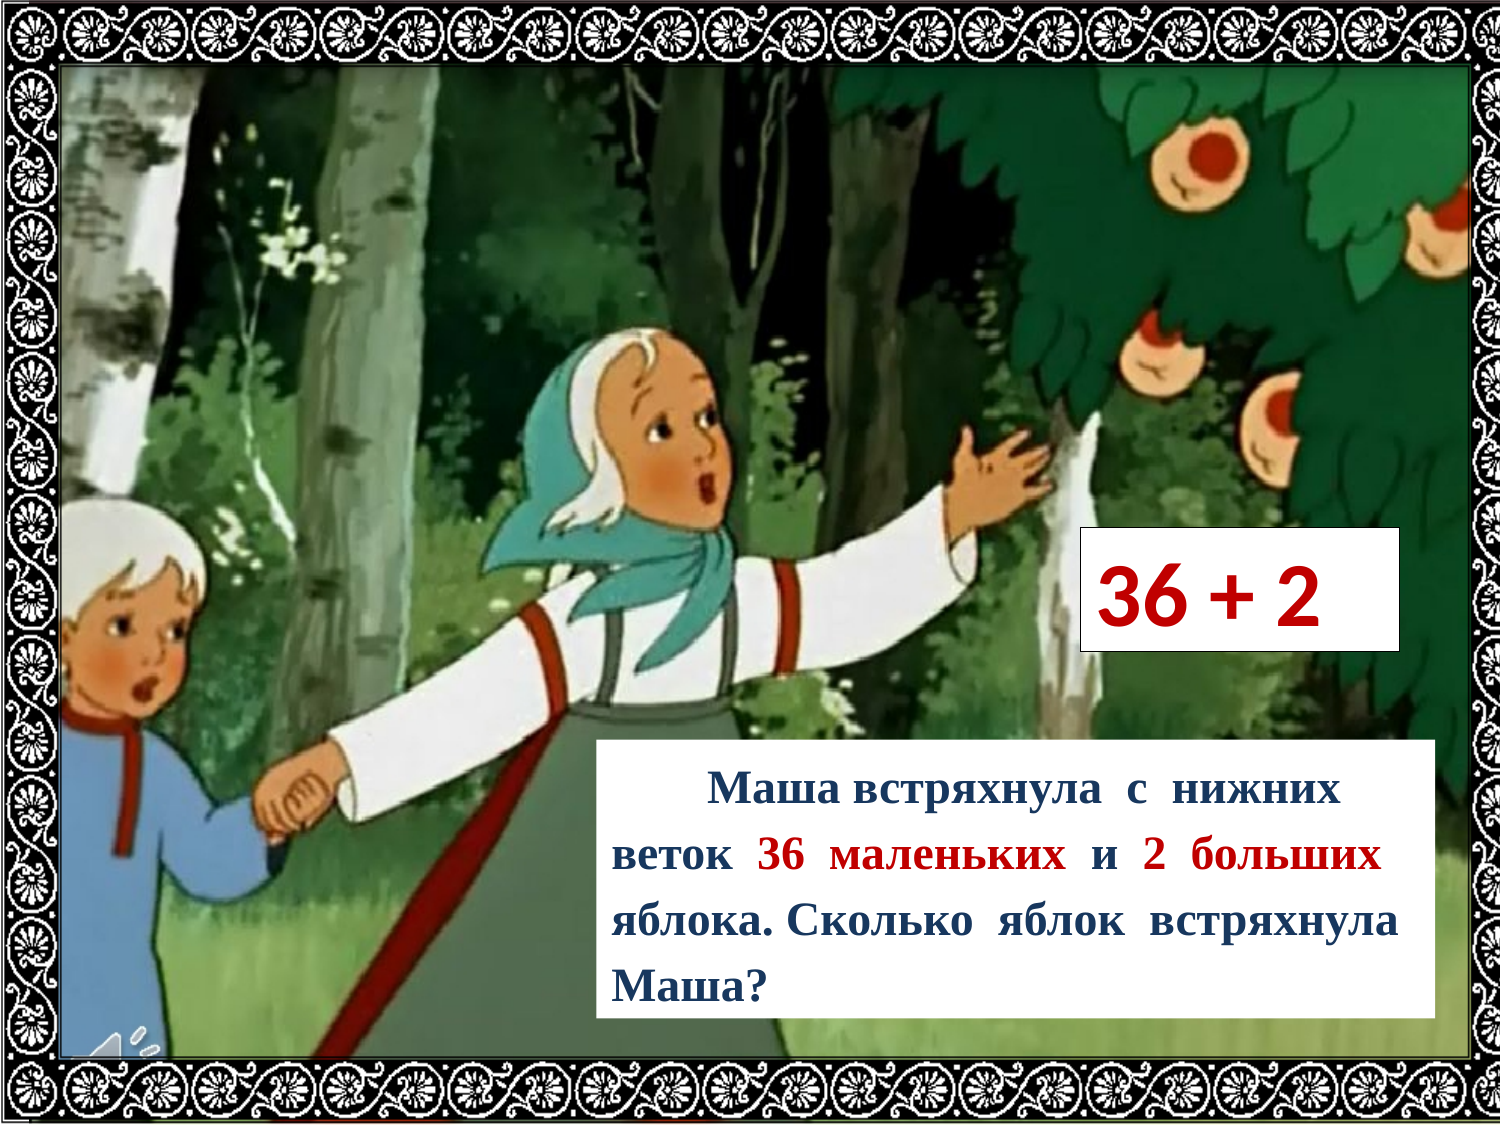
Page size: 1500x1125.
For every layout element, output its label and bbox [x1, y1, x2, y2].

list [0, 0, 1500, 1125]
